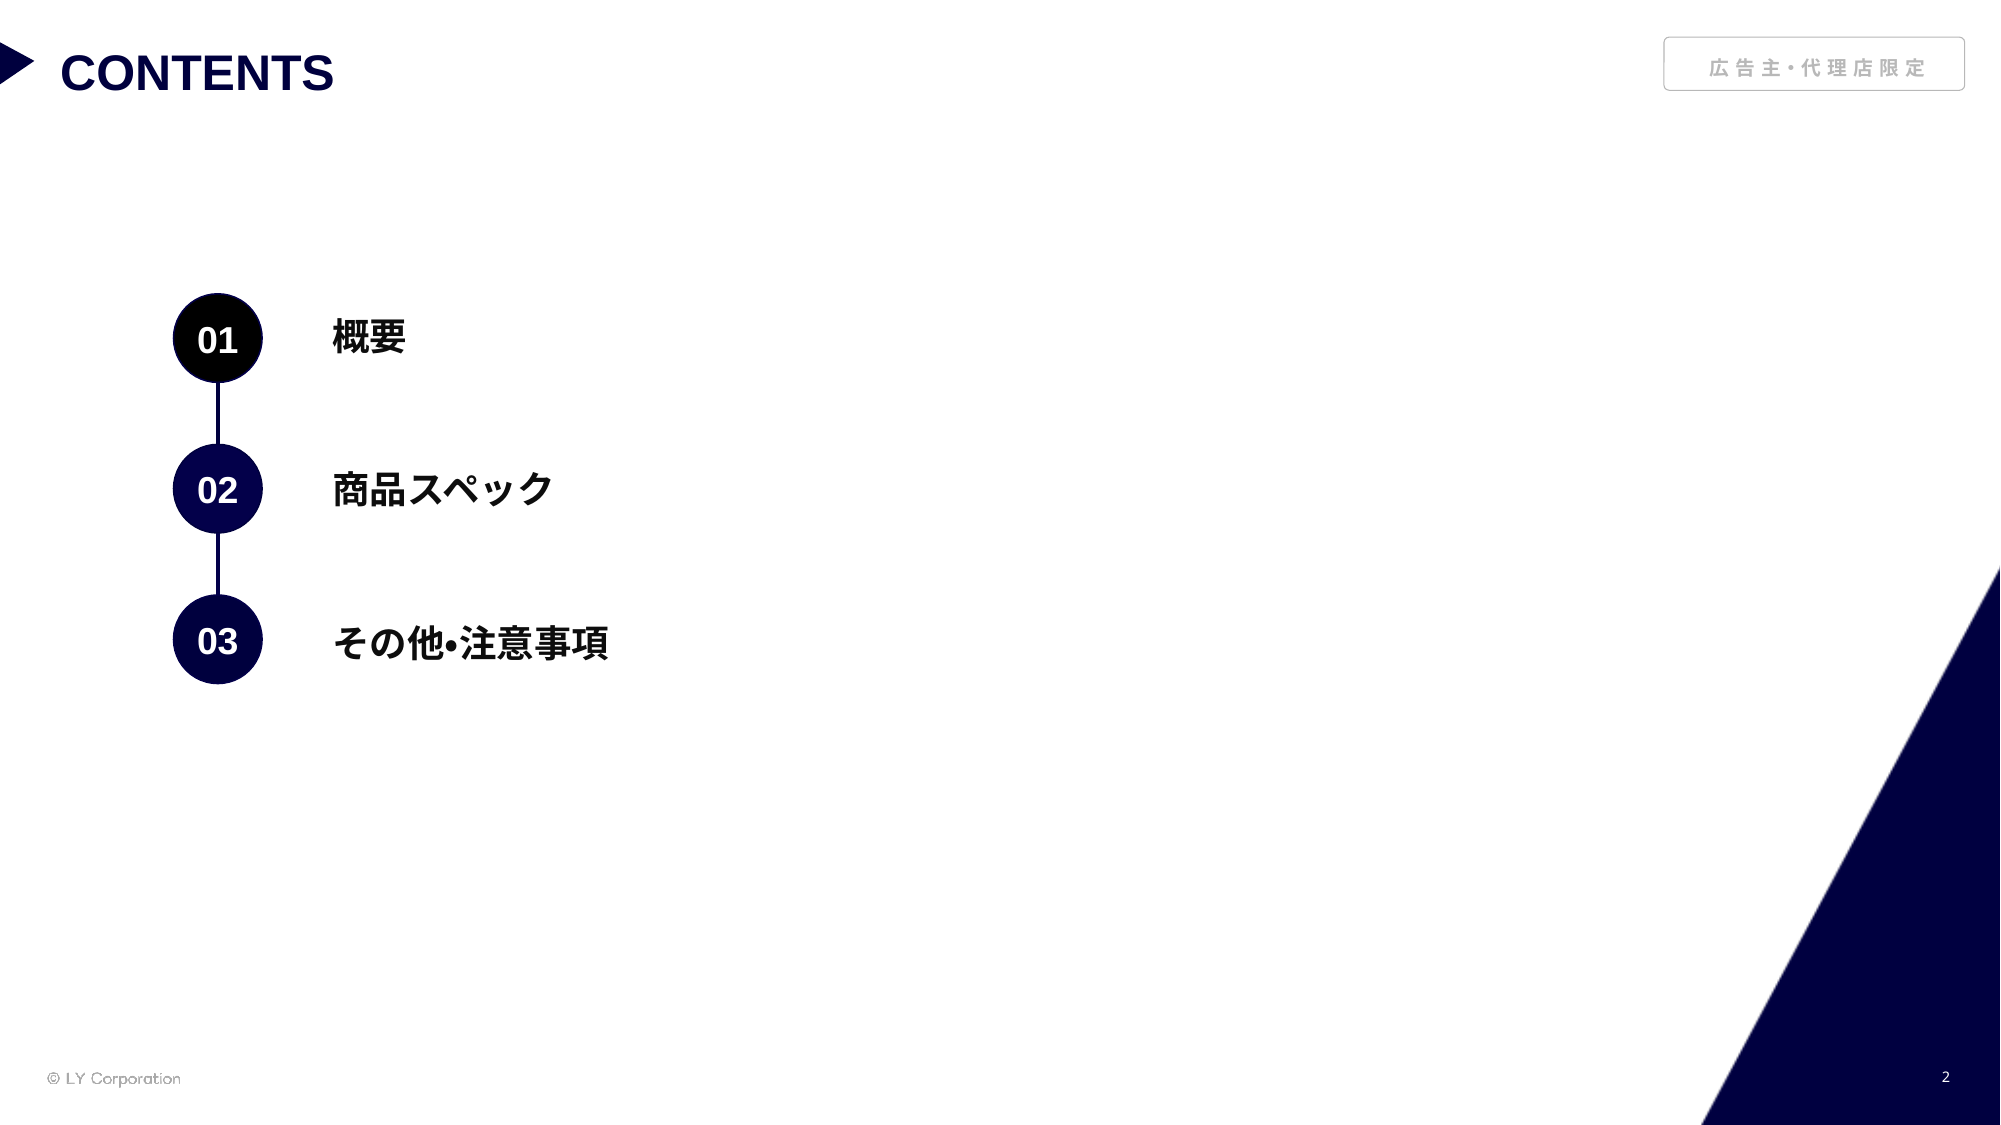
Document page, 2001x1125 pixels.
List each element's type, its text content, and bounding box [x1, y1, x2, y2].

text_box 商品スペック [317, 464, 729, 524]
text_box 概要 [317, 310, 729, 370]
picture [34, 1058, 193, 1101]
text_box その他・注意事項 [317, 617, 729, 677]
